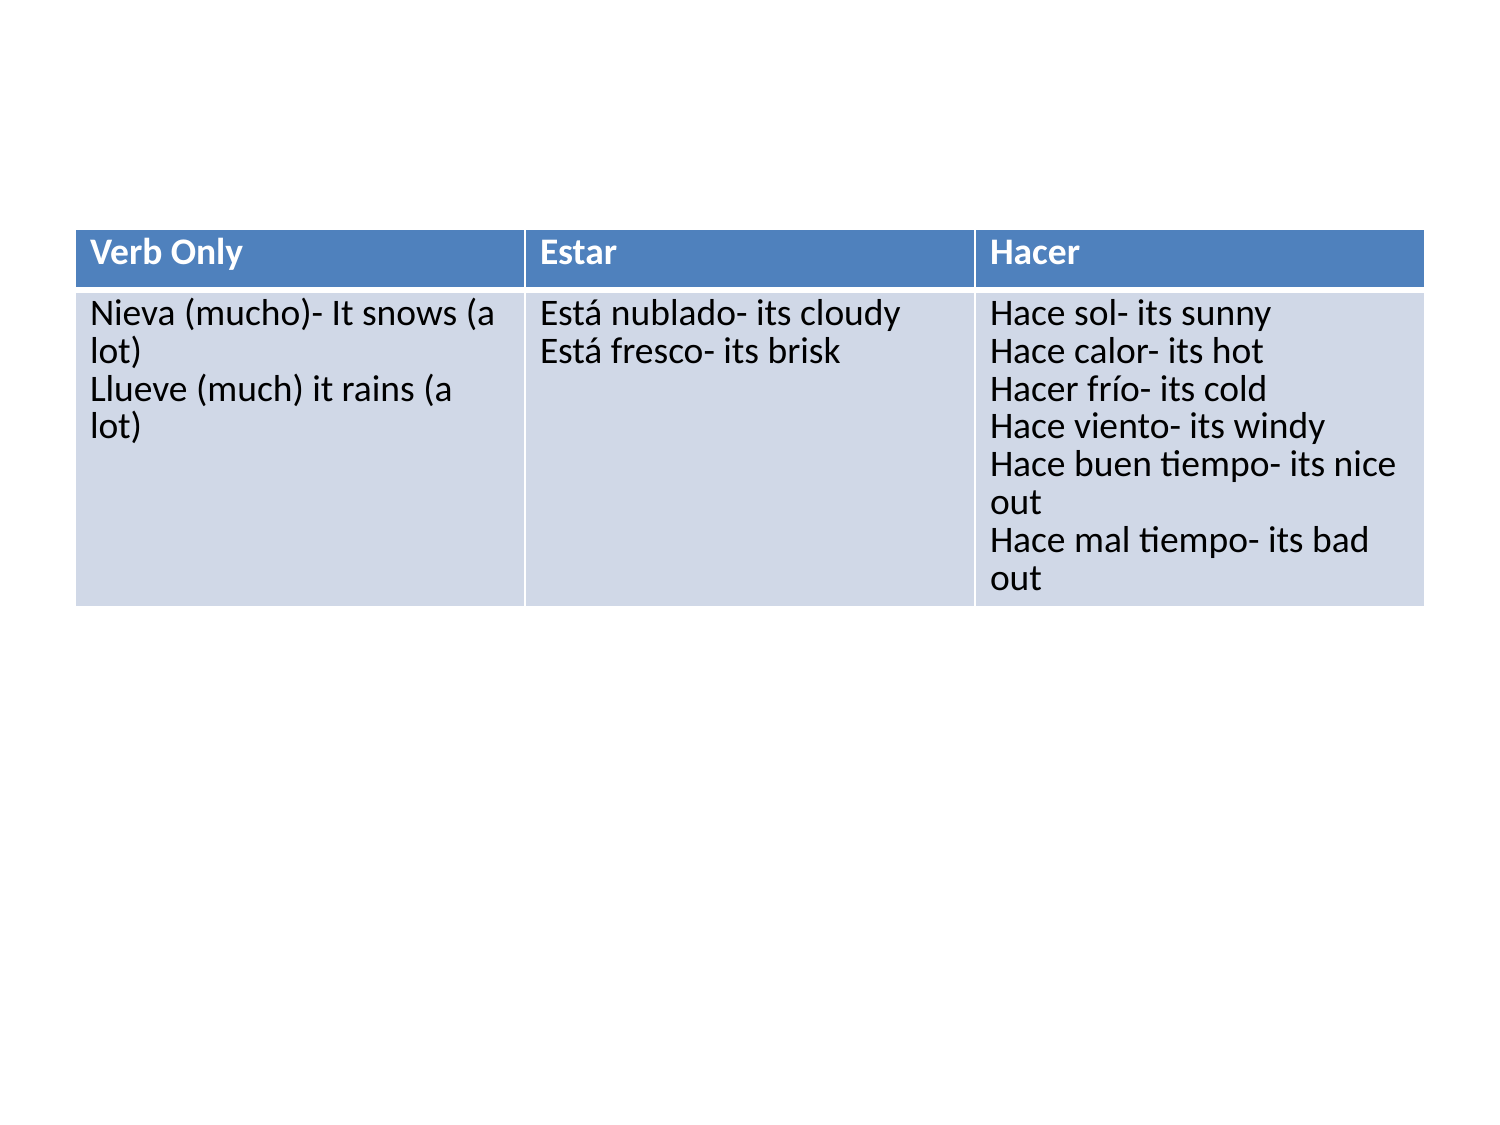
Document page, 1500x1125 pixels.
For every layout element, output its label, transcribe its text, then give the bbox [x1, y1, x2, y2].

table_cell Hace sol- its sunny Hace calor- its hot Hacer frío- its cold Hace viento- its windy Hace buen tiempo- its nice out Hace mal tiempo- its bad out [976, 293, 1424, 606]
table_cell Nieva (mucho)- It snows (a lot) Llueve (much) it rains (a lot) [76, 293, 524, 606]
table_header Estar [526, 230, 974, 287]
table_cell Está nublado- its cloudy Está fresco- its brisk [526, 293, 974, 606]
table_header Verb Only [76, 230, 524, 287]
table_header Hacer [976, 230, 1424, 287]
